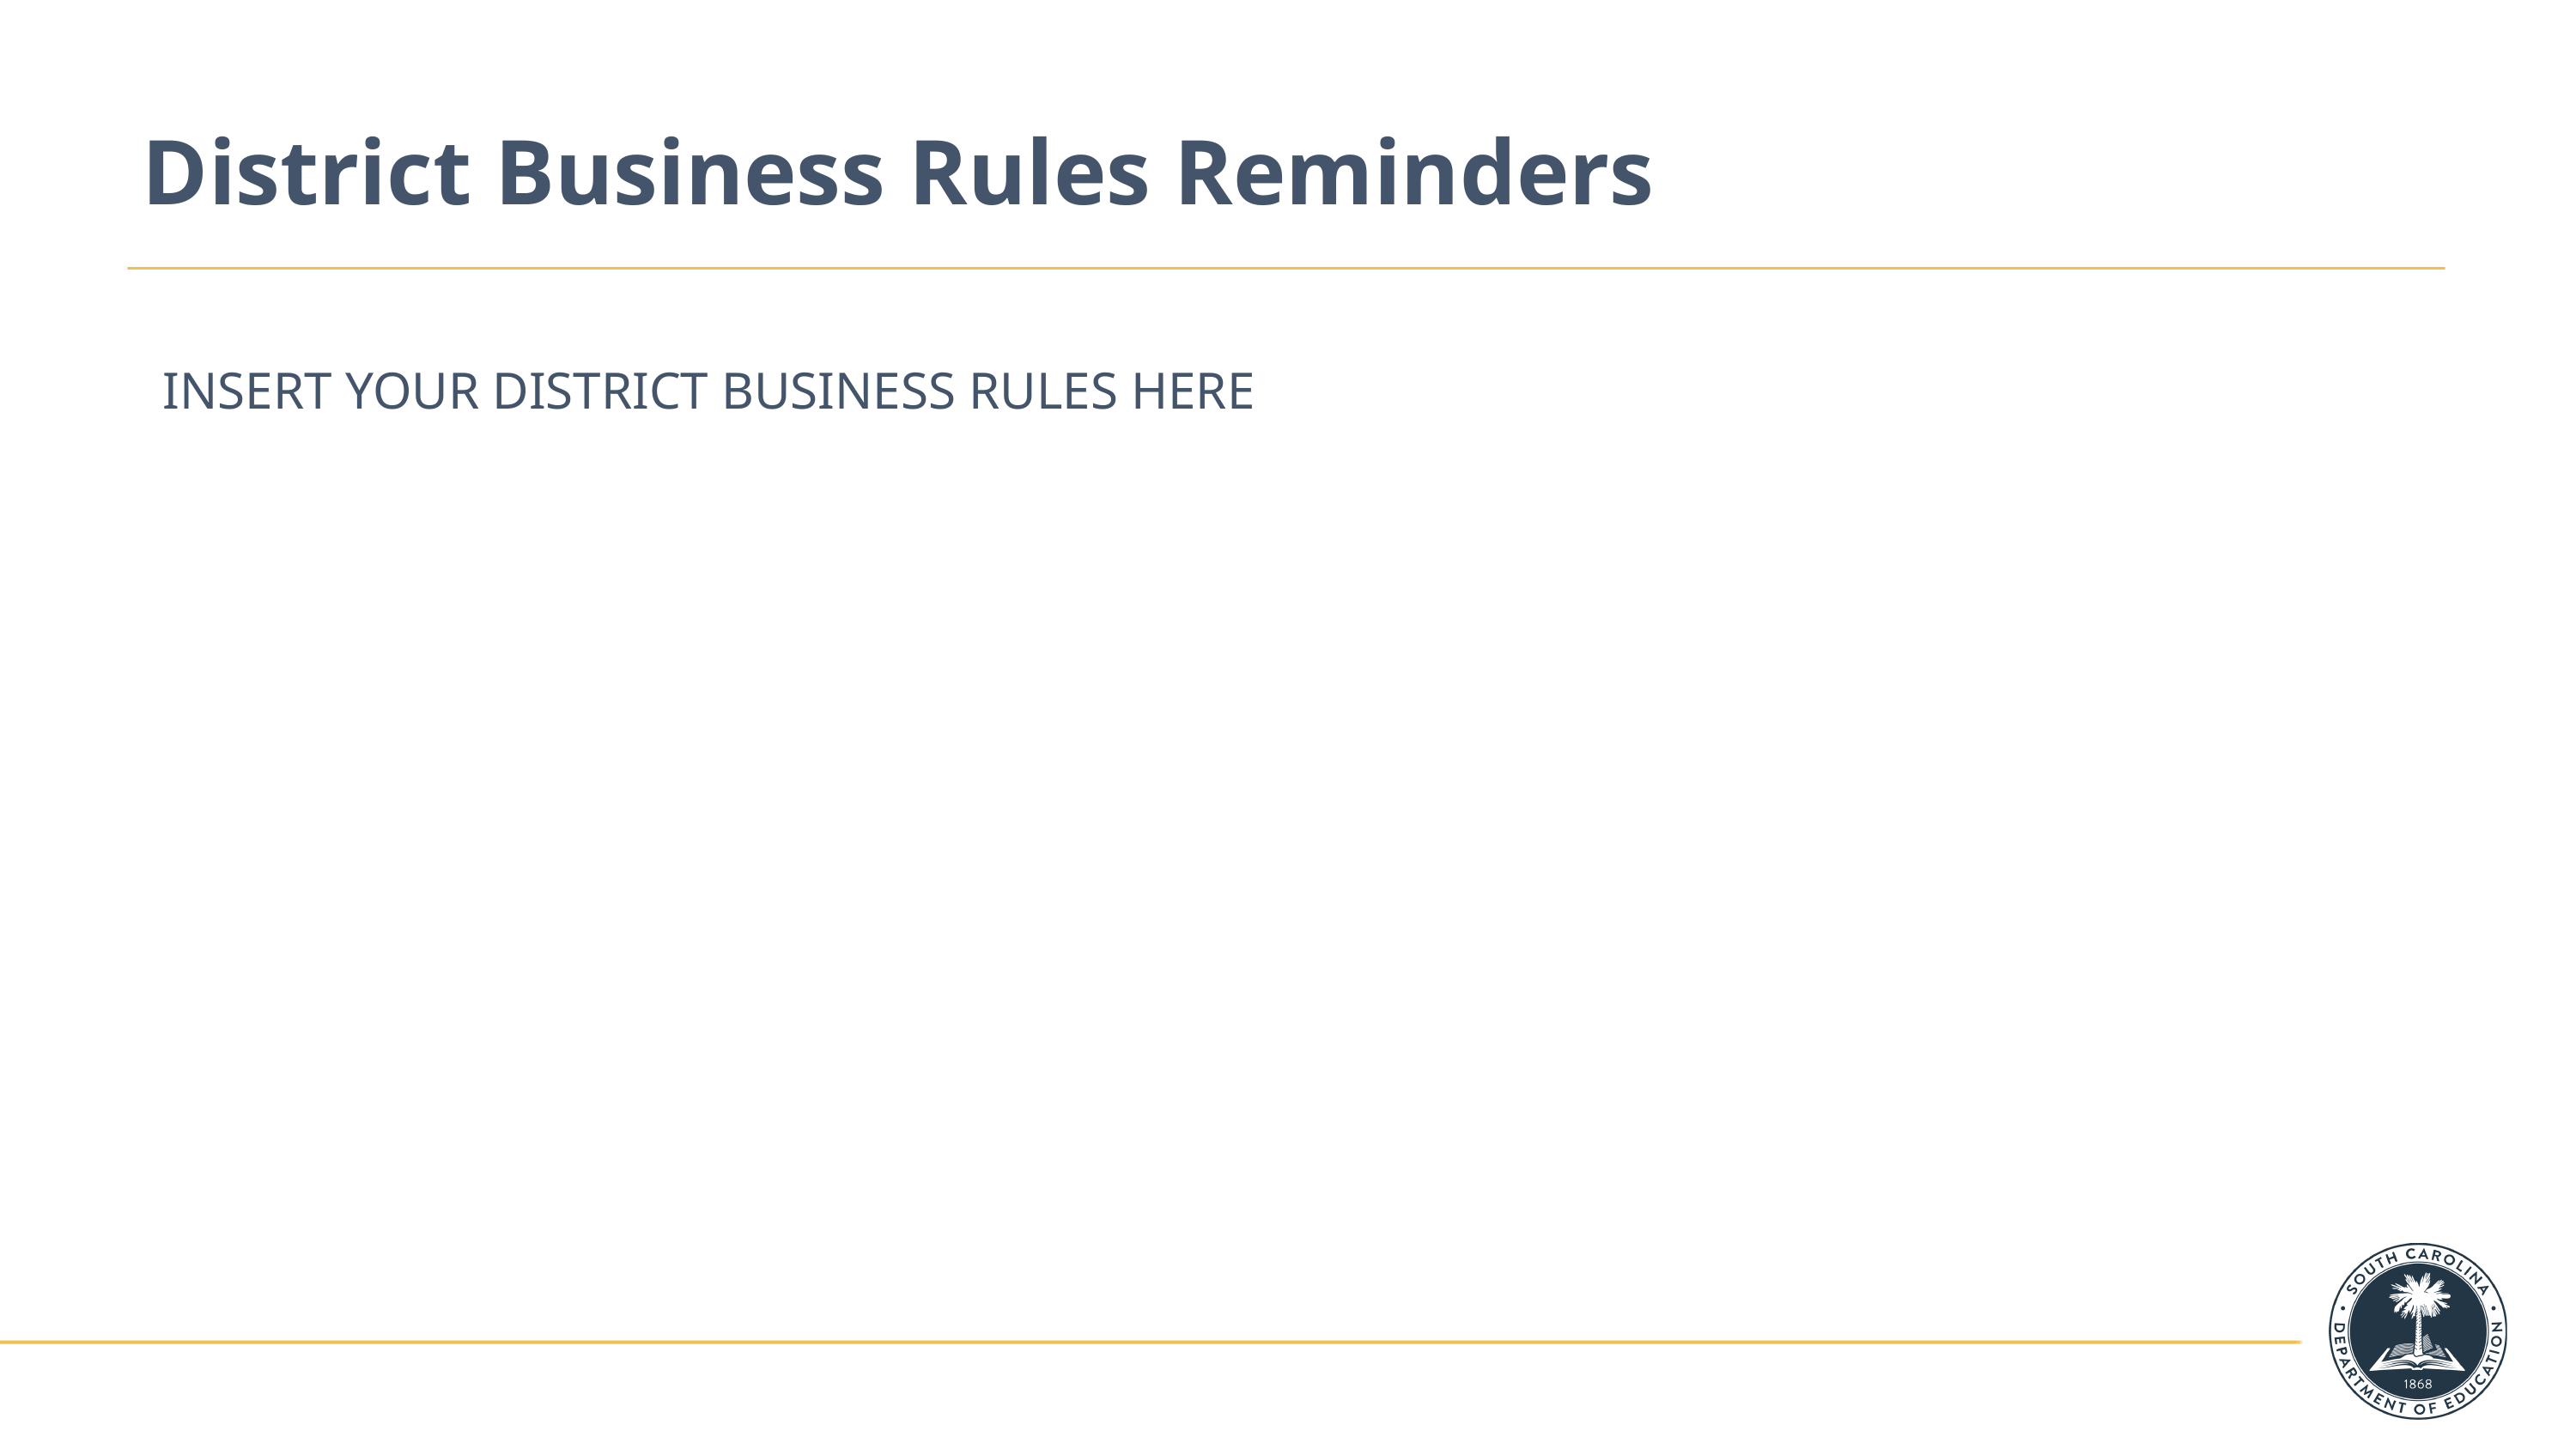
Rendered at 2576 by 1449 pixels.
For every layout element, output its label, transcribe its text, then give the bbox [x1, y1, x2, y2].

list INSERT YOUR DISTRICT BUSINESS RULES HERE [149, 359, 2468, 1238]
title District Business Rules Reminders [129, 109, 2447, 264]
picture [2329, 1243, 2507, 1420]
